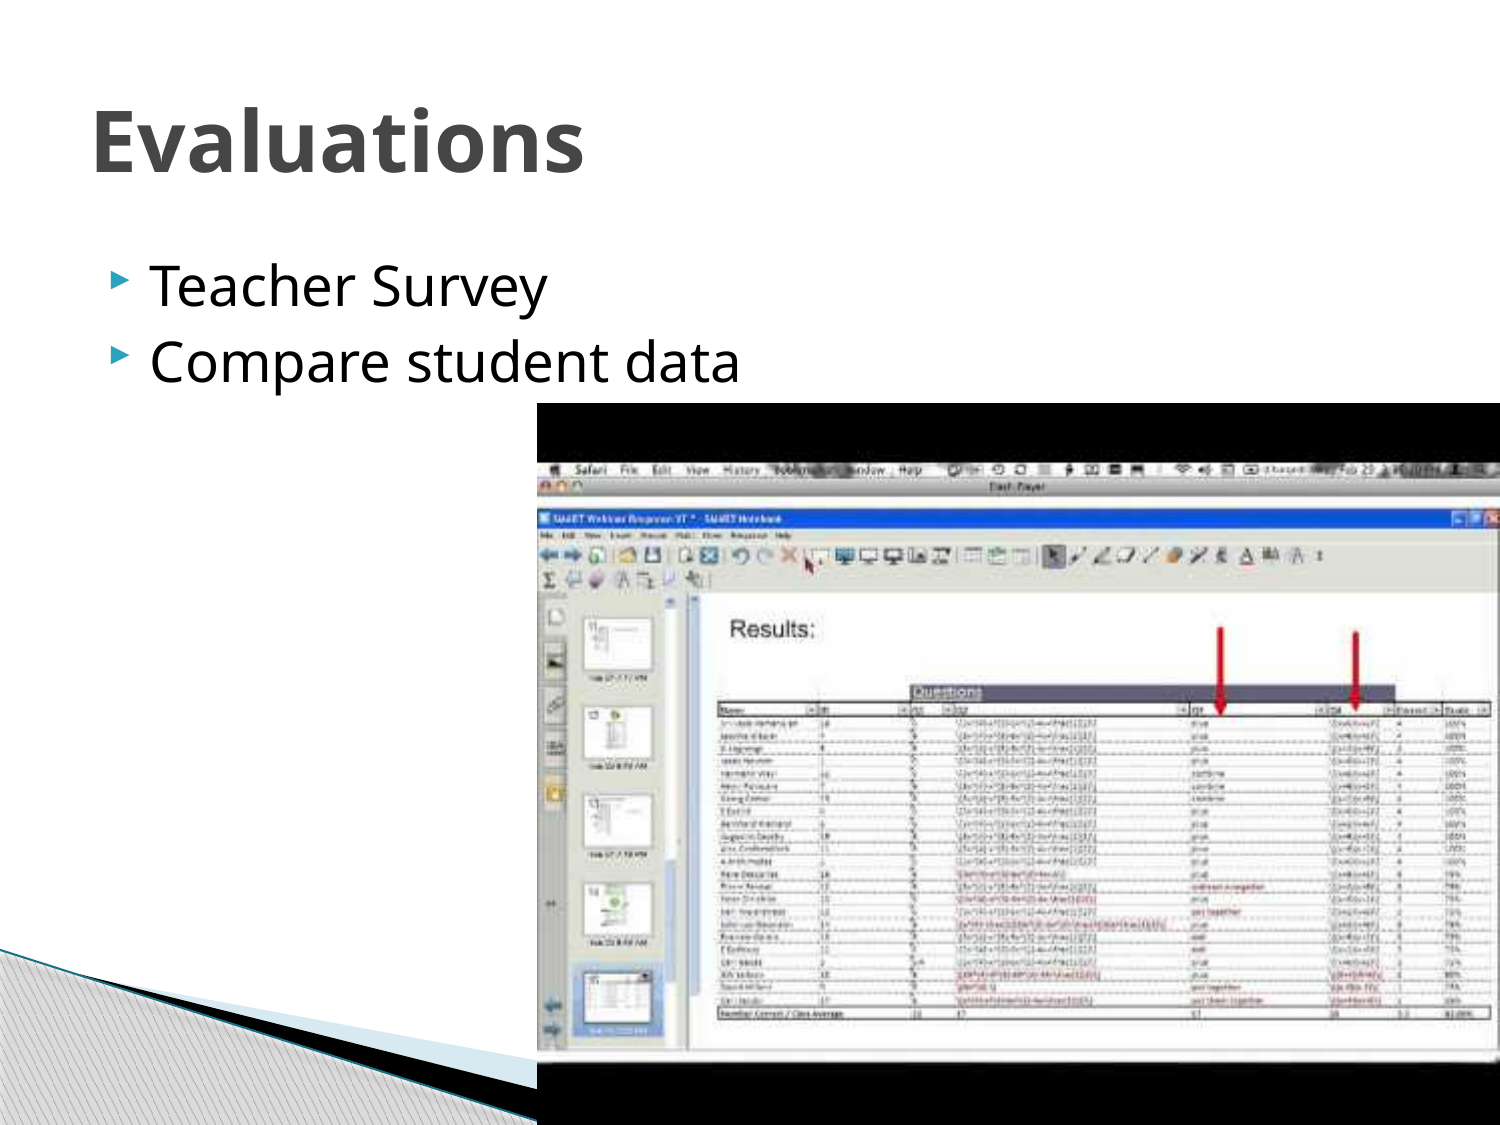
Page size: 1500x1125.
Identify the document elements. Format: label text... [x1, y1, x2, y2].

title Evaluations [75, 45, 1425, 233]
list Teacher Survey Compare student data [75, 243, 1425, 986]
picture [537, 402, 1500, 1125]
